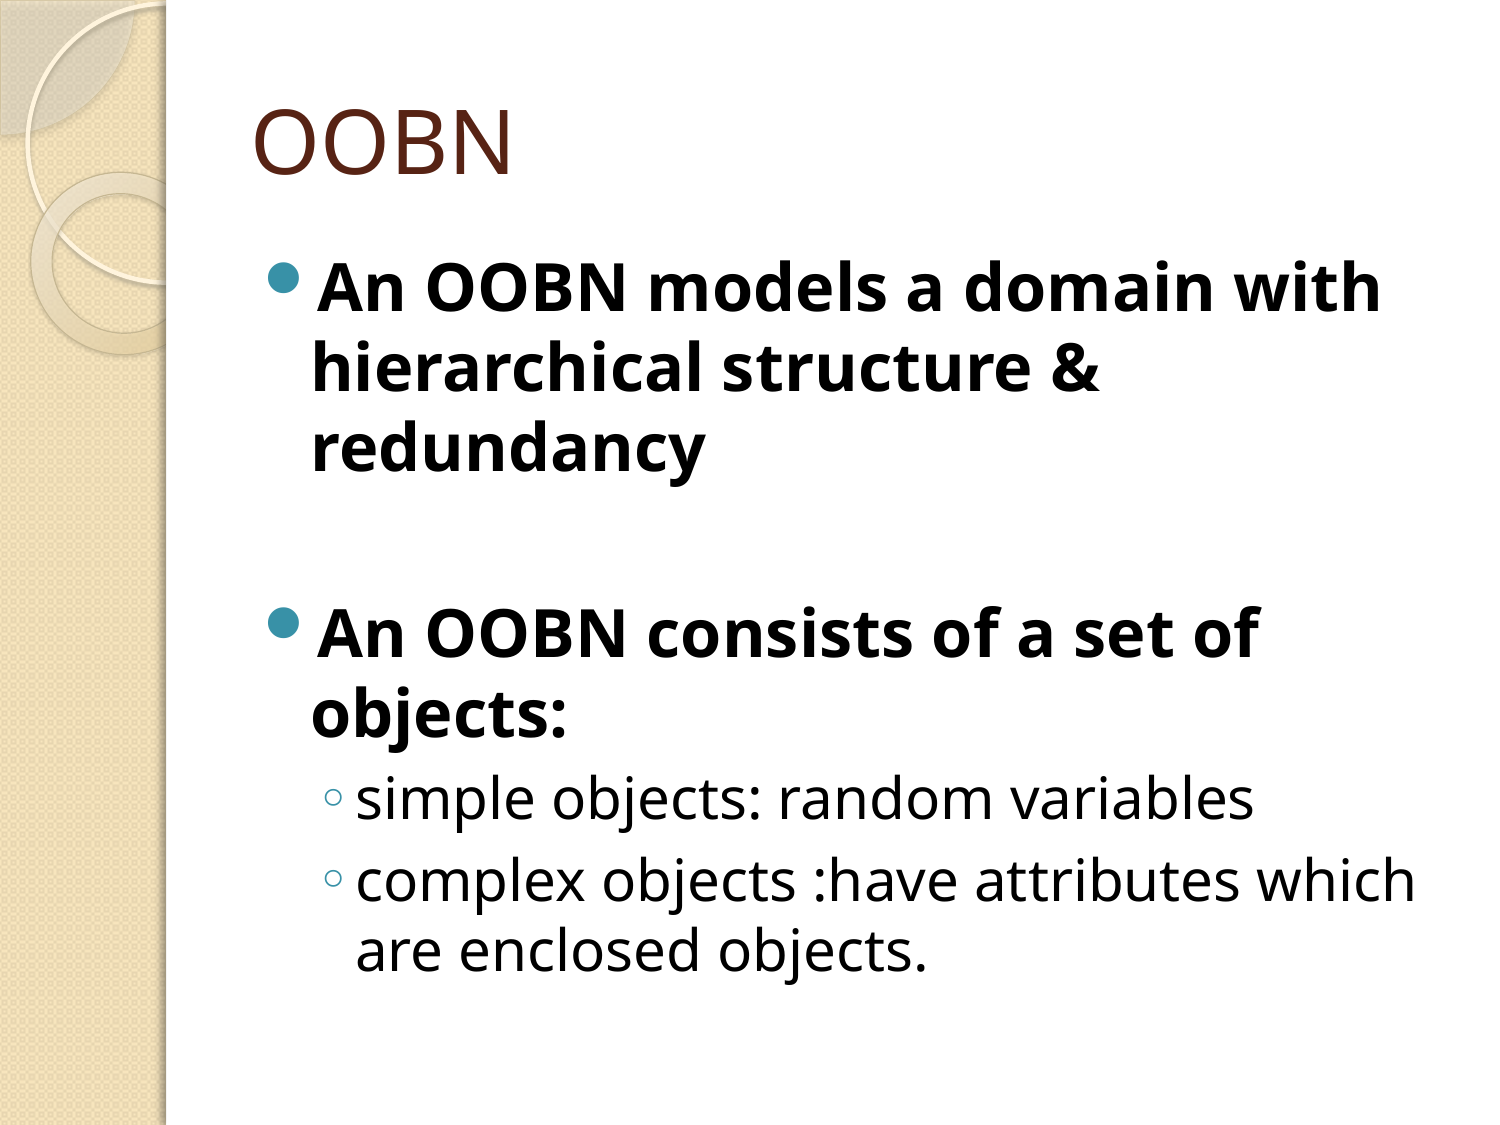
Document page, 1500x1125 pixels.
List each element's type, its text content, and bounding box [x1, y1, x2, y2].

title OOBN [235, 45, 1466, 233]
list An OOBN models a domain with hierarchical structure & redundancy An OOBN consists of a set of objects: simple objects: random variables complex objects :have attributes which are enclosed objects. [235, 237, 1466, 1025]
